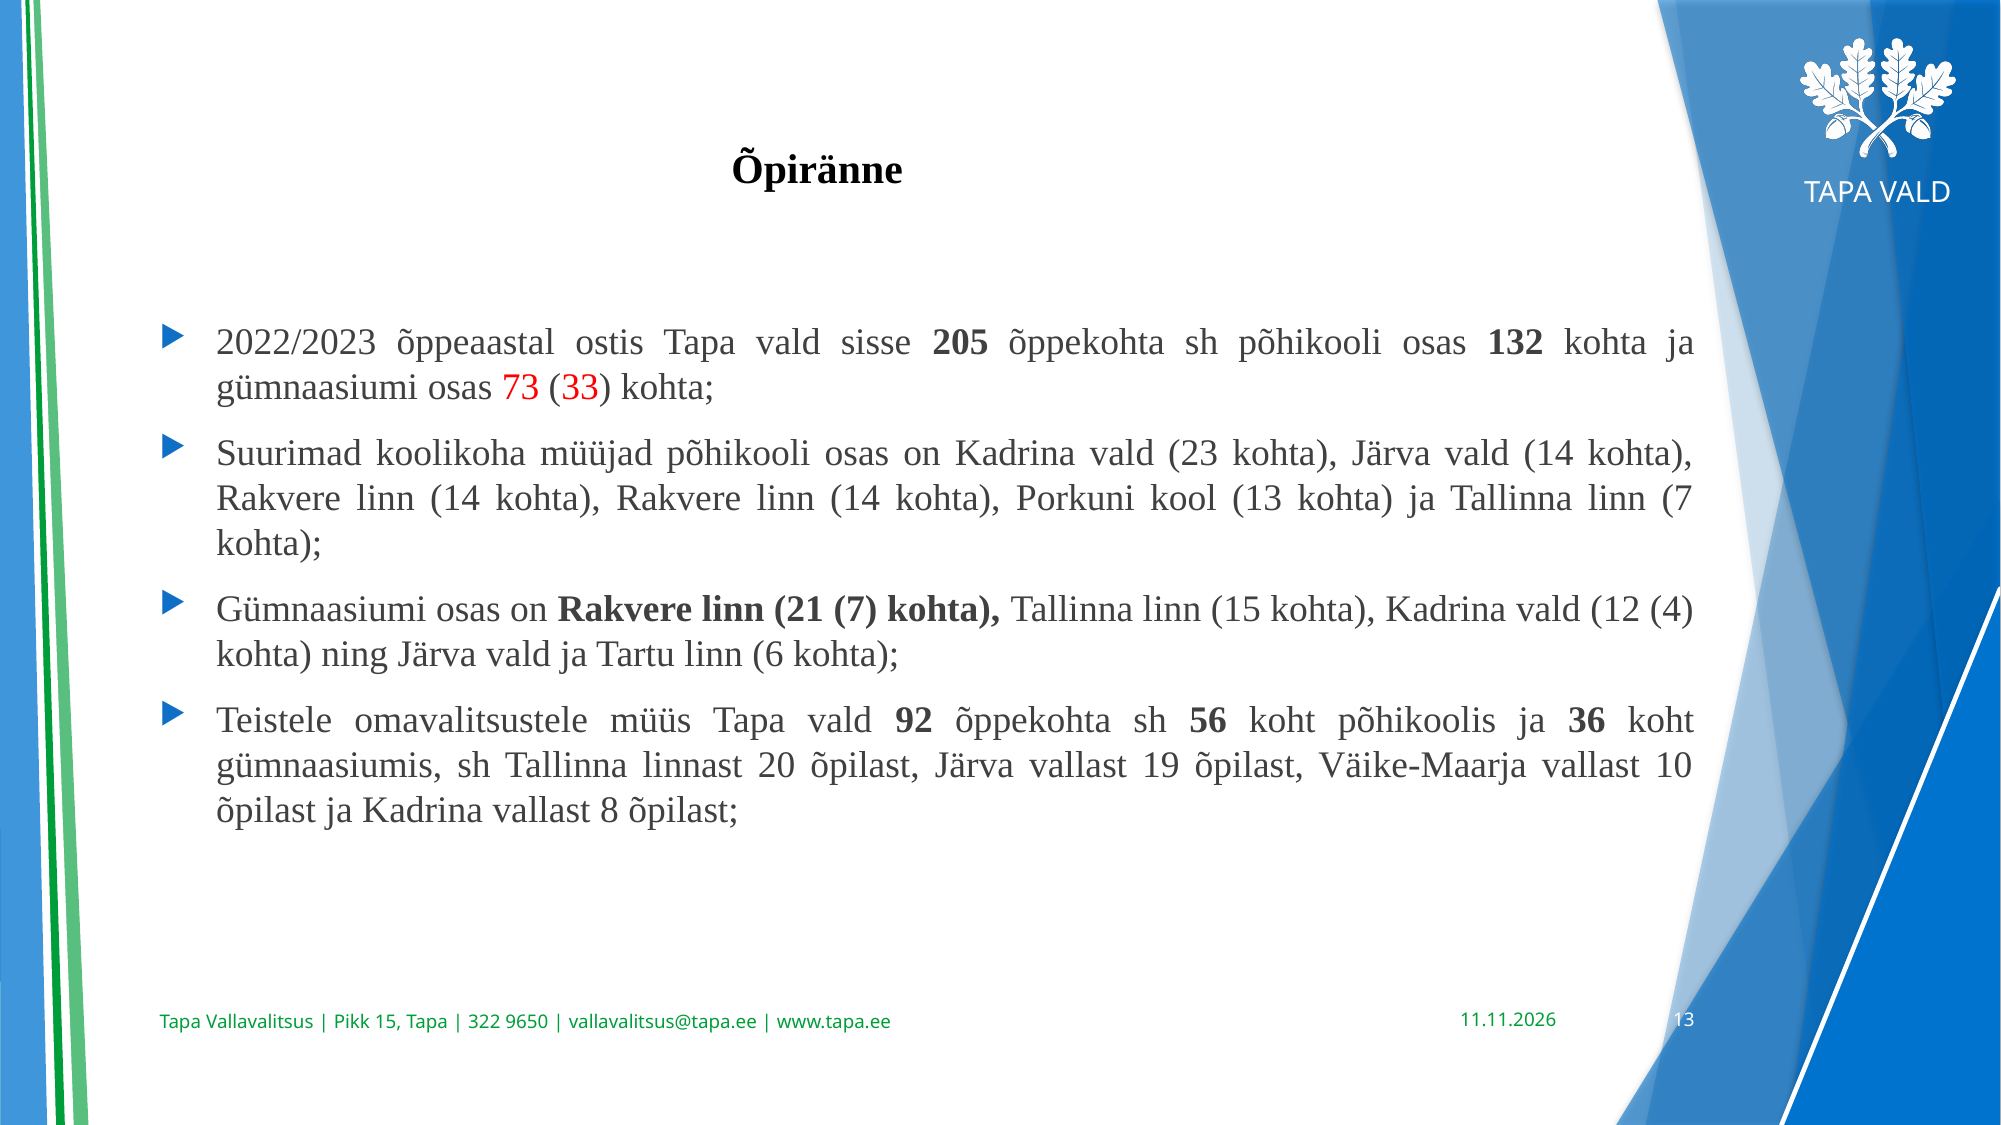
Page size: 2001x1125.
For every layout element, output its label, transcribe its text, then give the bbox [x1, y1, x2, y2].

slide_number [1421, 990, 1572, 1051]
text_box Õpiränne [274, 134, 1371, 199]
footer Tapa Vallavalitsus | Pikk 15, Tapa | 322 9650 | vallavalitsus@tapa.ee | www.tapa.ee [144, 992, 1396, 1053]
slide_number 13 [1597, 990, 1710, 1051]
list 2022/2023 õppeaastal ostis Tapa vald sisse 205 õppekohta sh põhikooli osas 132 kohta ja gümnaasiumi osas 73 (33) kohta; Suurimad koolikoha müüjad põhikooli osas on Kadrina vald (23 kohta), Järva vald (14 kohta), Rakvere linn (14 kohta), Rakvere linn (14 kohta), Porkuni kool (13 kohta) ja Tallinna linn (7 kohta); Gümnaasiumi osas on Rakvere linn (21 (7) kohta), Tallinna linn (15 kohta), Kadrina vald (12 (4) kohta) ning Järva vald ja Tartu linn (6 kohta); Teistele omavalitsustele müüs Tapa vald 92 õppekohta sh 56 koht põhikoolis ja 36 koht gümnaasiumis, sh Tallinna linnast 20 õpilast, Järva vallast 19 õpilast, Väike-Maarja vallast 10 õpilast ja Kadrina vallast 8 õpilast; [144, 244, 1710, 881]
picture [1800, 38, 1956, 158]
